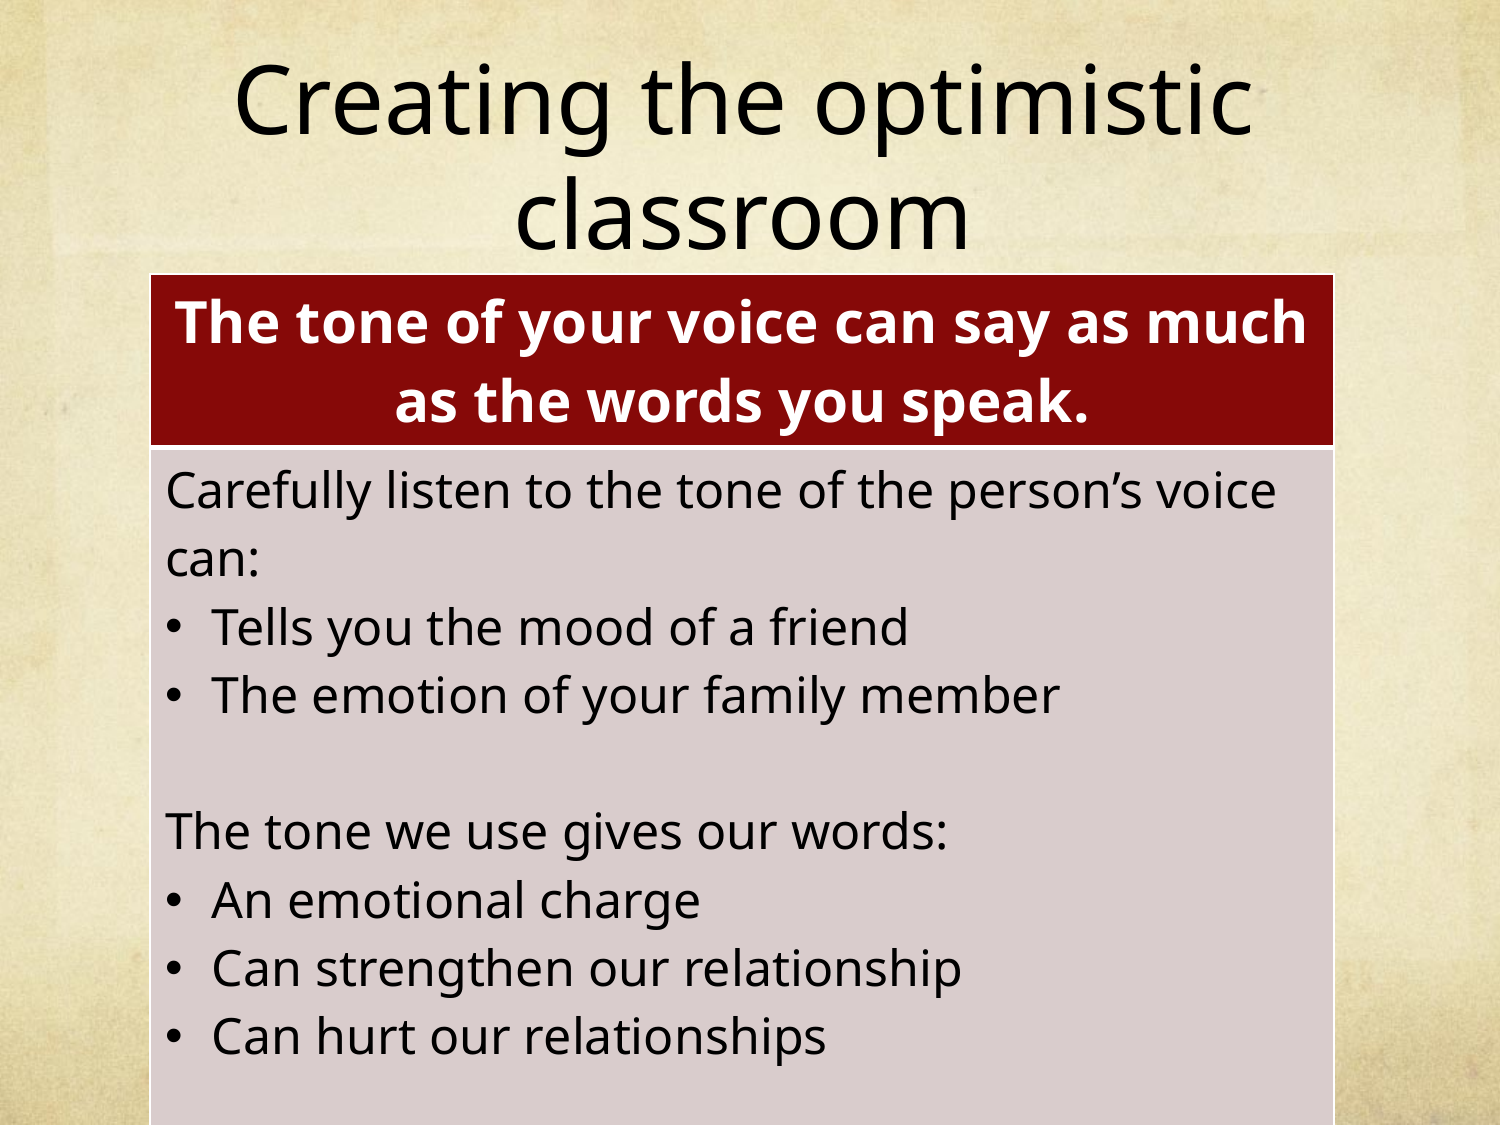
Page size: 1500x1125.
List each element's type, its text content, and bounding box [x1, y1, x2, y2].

picture [0, 0, 1500, 1125]
title Creating the optimistic classroom [69, 82, 1418, 225]
table_cell Carefully listen to the tone of the person’s voice can: Tells you the mood of a friend The emotion of your family member The tone we use gives our words: An emotional charge Can strengthen our relationship Can hurt our relationships Mindfully use your tone! [151, 450, 1333, 1125]
table_header The tone of your voice can say as much as the words you speak. [151, 275, 1333, 445]
